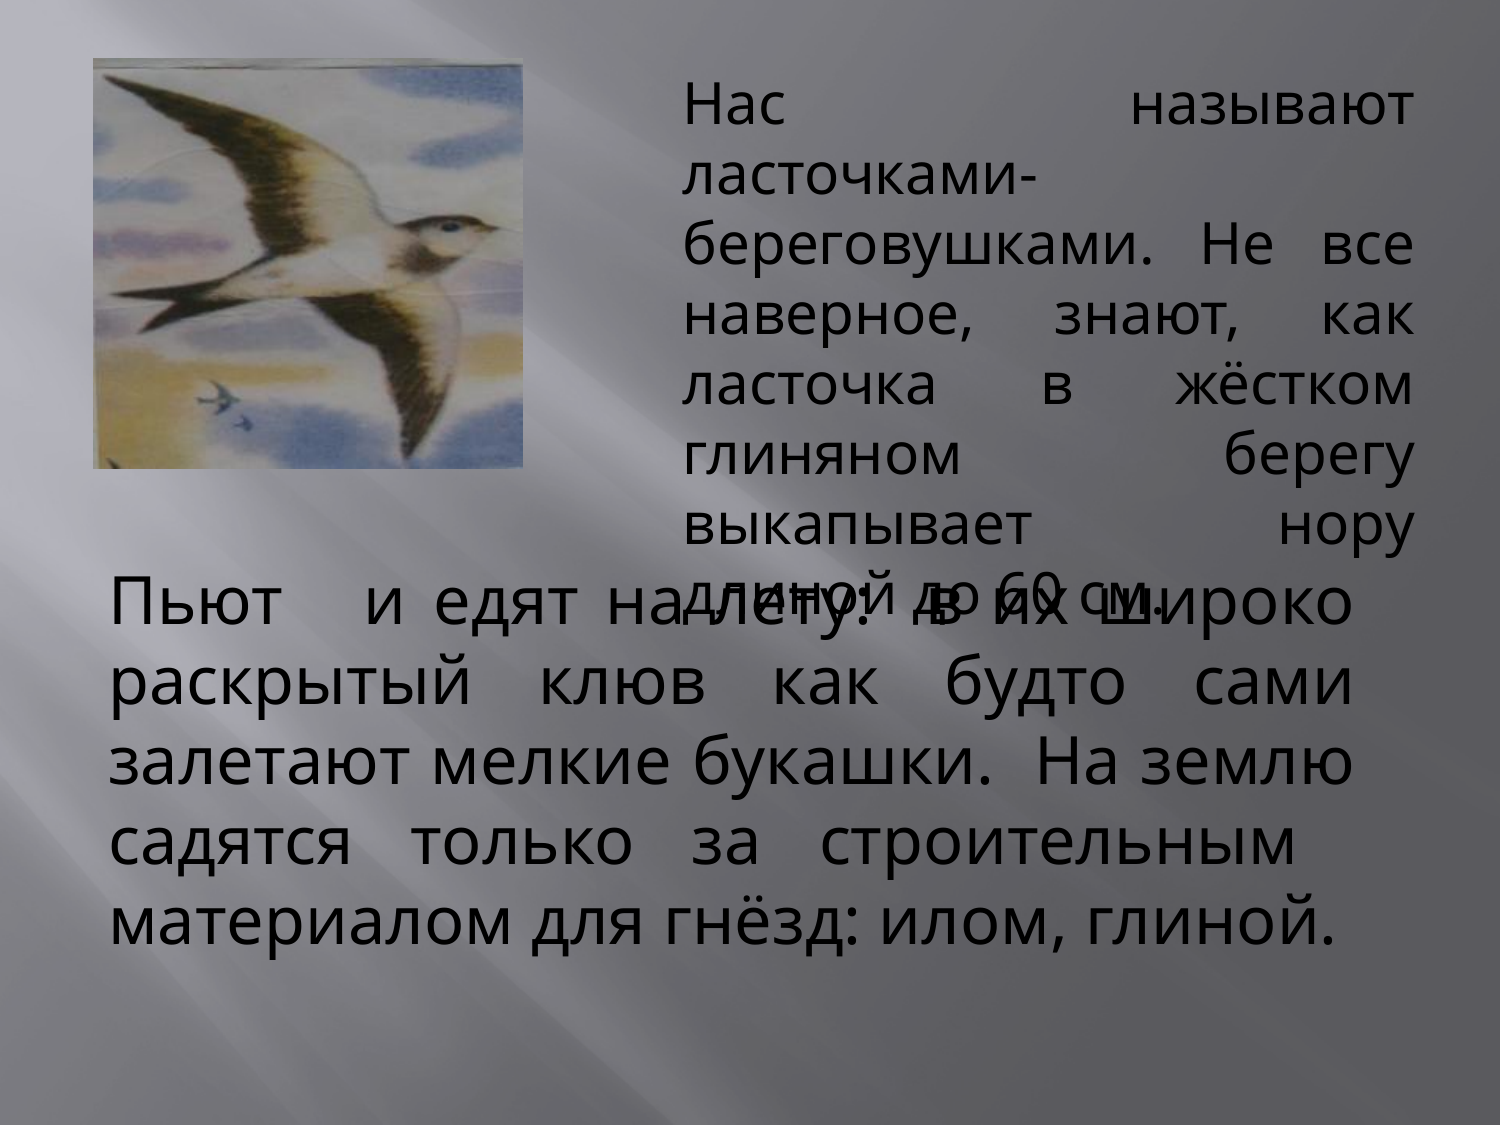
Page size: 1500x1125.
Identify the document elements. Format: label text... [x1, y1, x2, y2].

text_box Нас называют ласточками-береговушками. Не все наверное, знают, как ласточка в жёстком глиняном берегу выкапывает нору длиной до 60 см. [667, 58, 1430, 634]
picture [93, 58, 523, 469]
text_box Пьют и едят на лету: в их широко раскрытый клюв как будто сами залетают мелкие букашки. На землю садятся только за строительным материалом для гнёзд: илом, глиной. [93, 550, 1371, 966]
